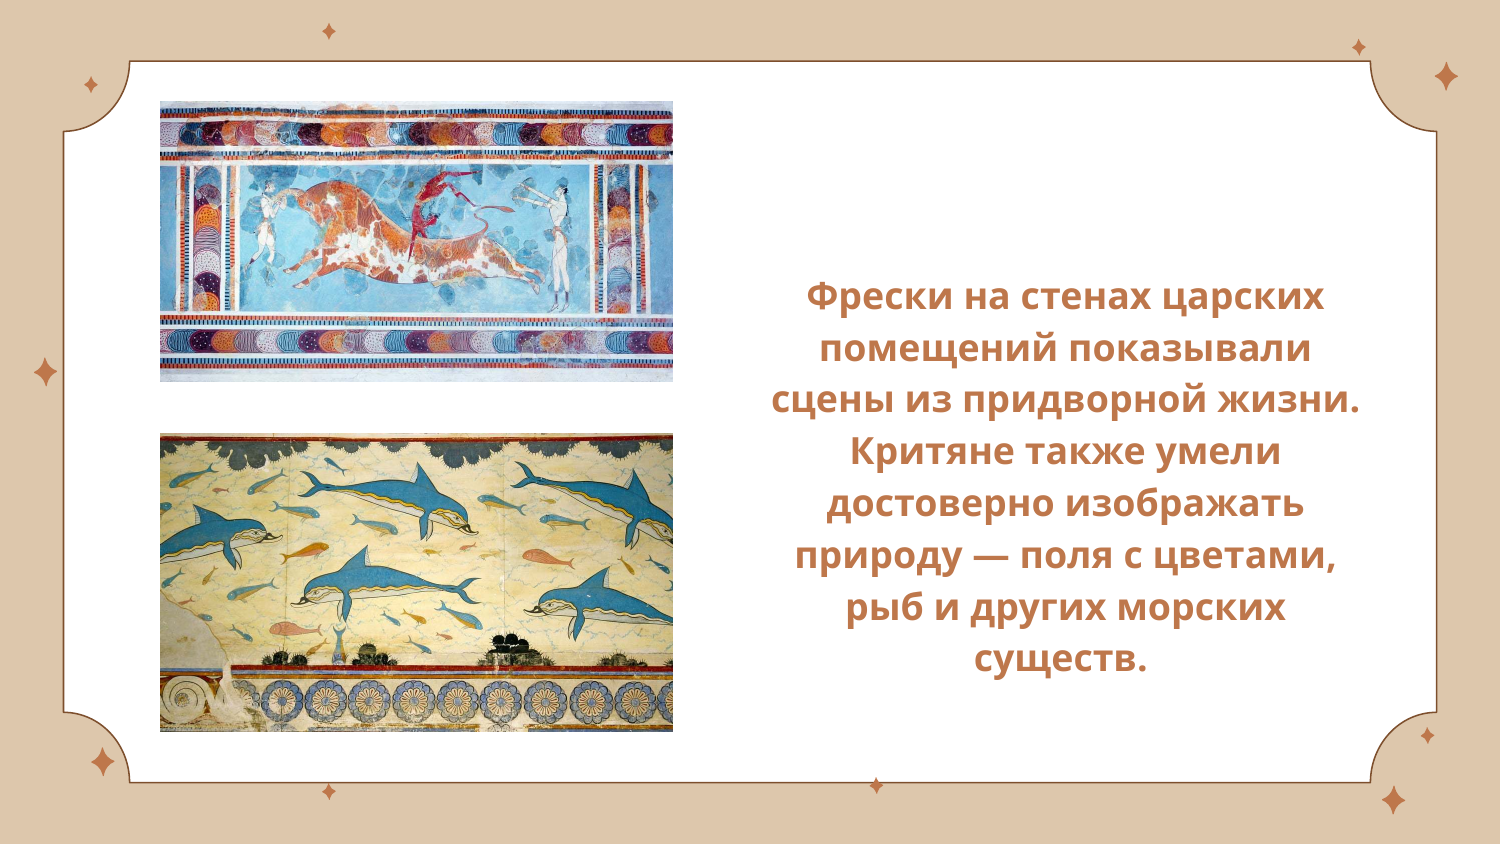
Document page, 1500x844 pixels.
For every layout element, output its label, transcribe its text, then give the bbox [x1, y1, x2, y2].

picture [160, 433, 674, 733]
subtitle Фрески на стенах царских помещений показывали сцены из придворной жизни. Критяне также умели достоверно изображать природу — поля с цветами, рыб и других морских существ. [750, 250, 1382, 338]
picture [160, 101, 674, 382]
